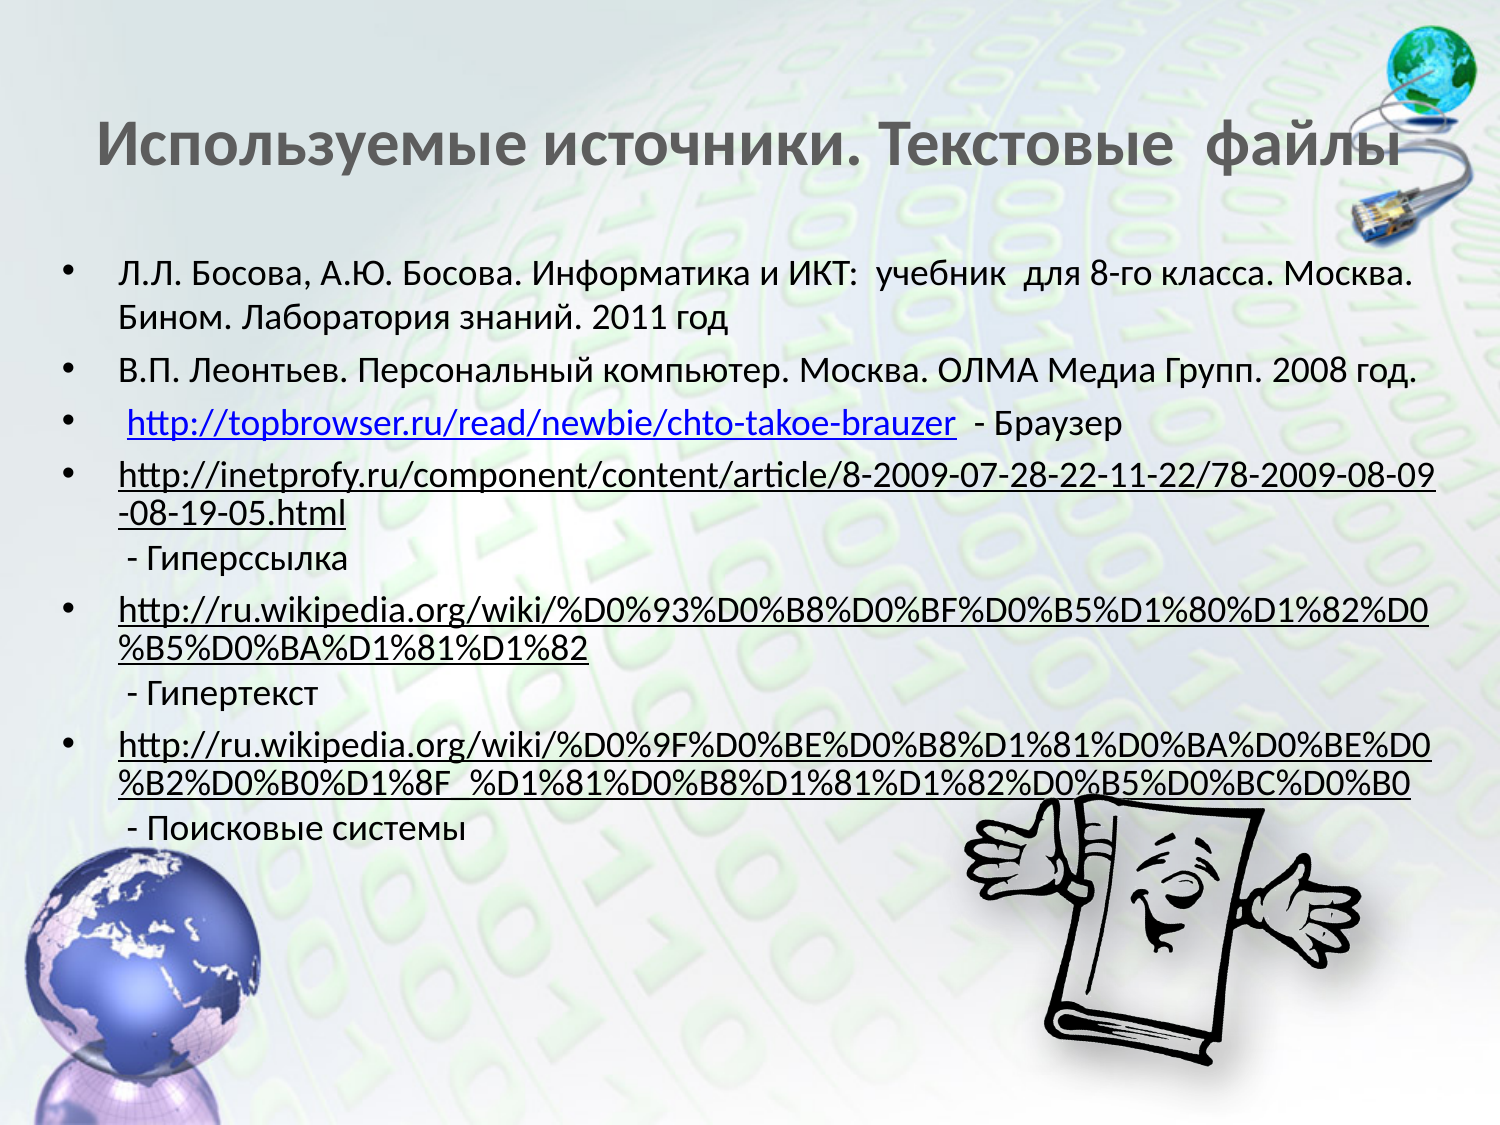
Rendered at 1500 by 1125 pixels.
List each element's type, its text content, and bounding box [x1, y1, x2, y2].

picture [0, 0, 1500, 1125]
list Л.Л. Босова, А.Ю. Босова. Информатика и ИКТ: учебник для 8-го класса. Москва. Бином. Лаборатория знаний. 2011 год В.П. Леонтьев. Персональный компьютер. Москва. ОЛМА Медиа Групп. 2008 год. http://topbrowser.ru/read/newbie/chto-takoe-brauzer - Браузер http://inetprofy.ru/component/content/article/8-2009-07-28-22-11-22/78-2009-08-09-08-19-05.html - Гиперссылка http://ru.wikipedia.org/wiki/%D0%93%D0%B8%D0%BF%D0%B5%D1%80%D1%82%D0%B5%D0%BA%D1%81%D1%82 - Гипертекст http://ru.wikipedia.org/wiki/%D0%9F%D0%BE%D0%B8%D1%81%D0%BA%D0%BE%D0%B2%D0%B0%D1%8F_%D1%81%D0%B8%D1%81%D1%82%D0%B5%D0%BC%D0%B0 - Поисковые системы [46, 187, 1454, 930]
title Используемые источники. Текстовые файлы [75, 45, 1425, 187]
